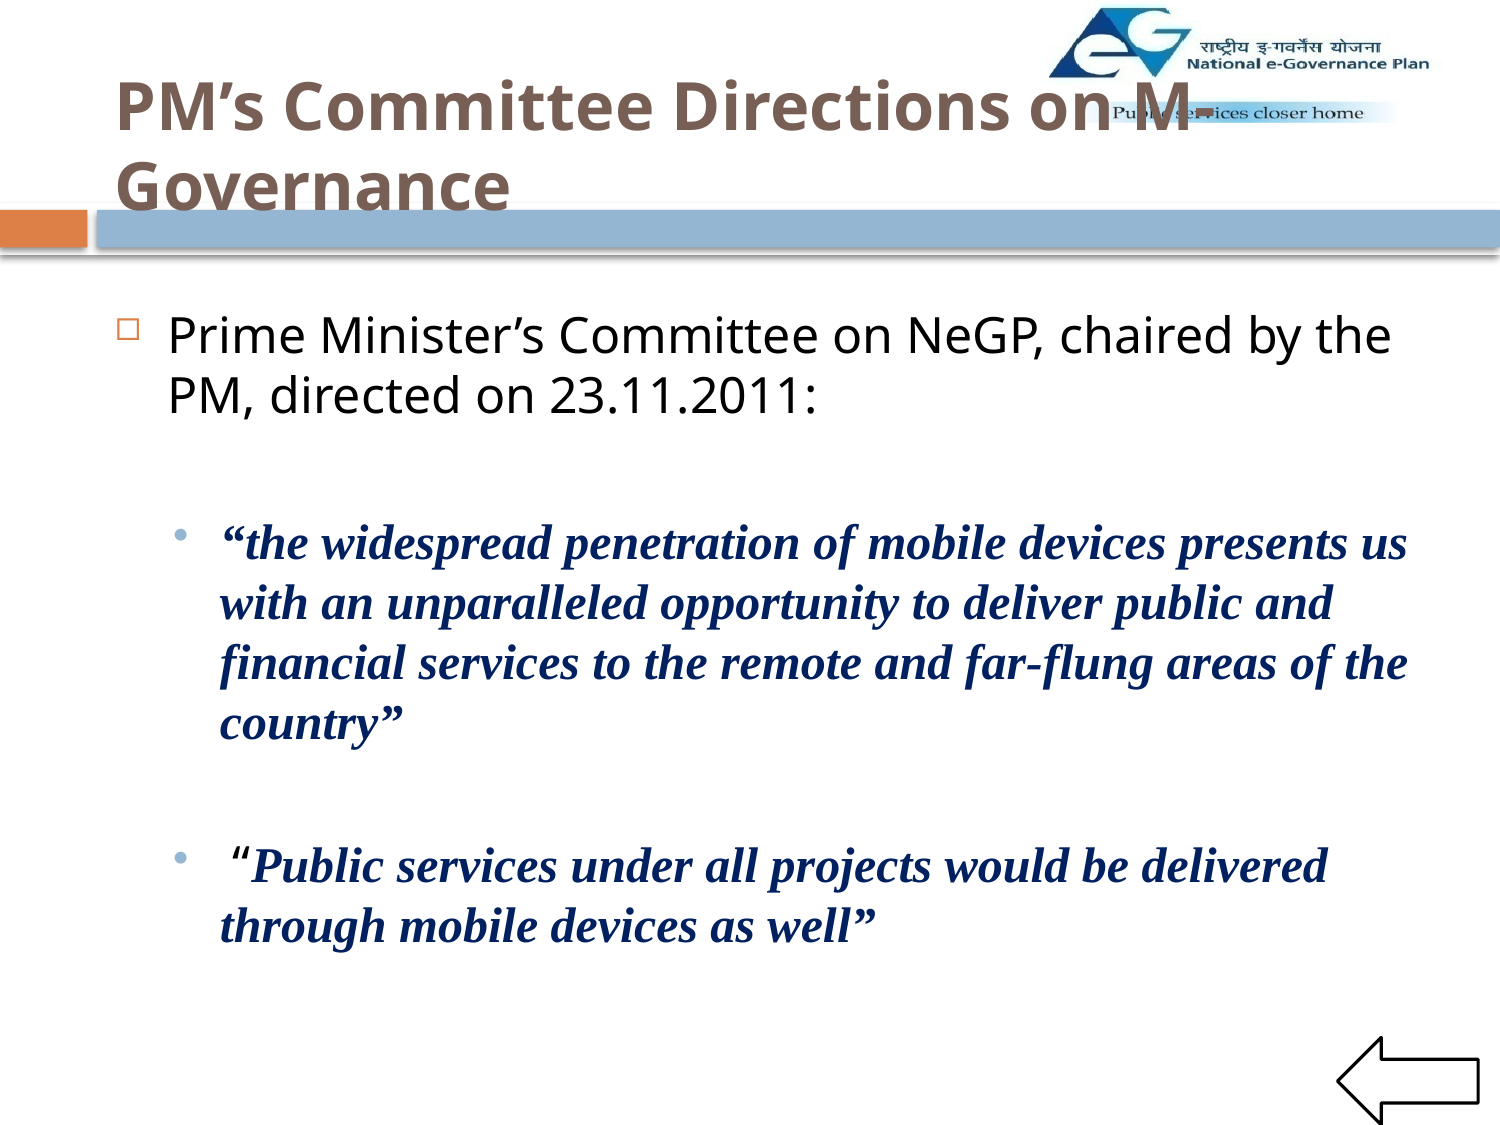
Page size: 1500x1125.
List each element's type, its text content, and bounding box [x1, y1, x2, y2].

list Prime Minister’s Committee on NeGP, chaired by the PM, directed on 23.11.2011: “the widespread penetration of mobile devices presents us with an unparalleled opportunity to deliver public and financial services to the remote and far-flung areas of the country” “Public services under all projects would be delivered through mobile devices as well” [99, 295, 1476, 1011]
picture [1048, 0, 1500, 123]
title PM’s Committee Directions on M-Governance [99, 86, 1438, 201]
text_box [1336, 1035, 1480, 1125]
